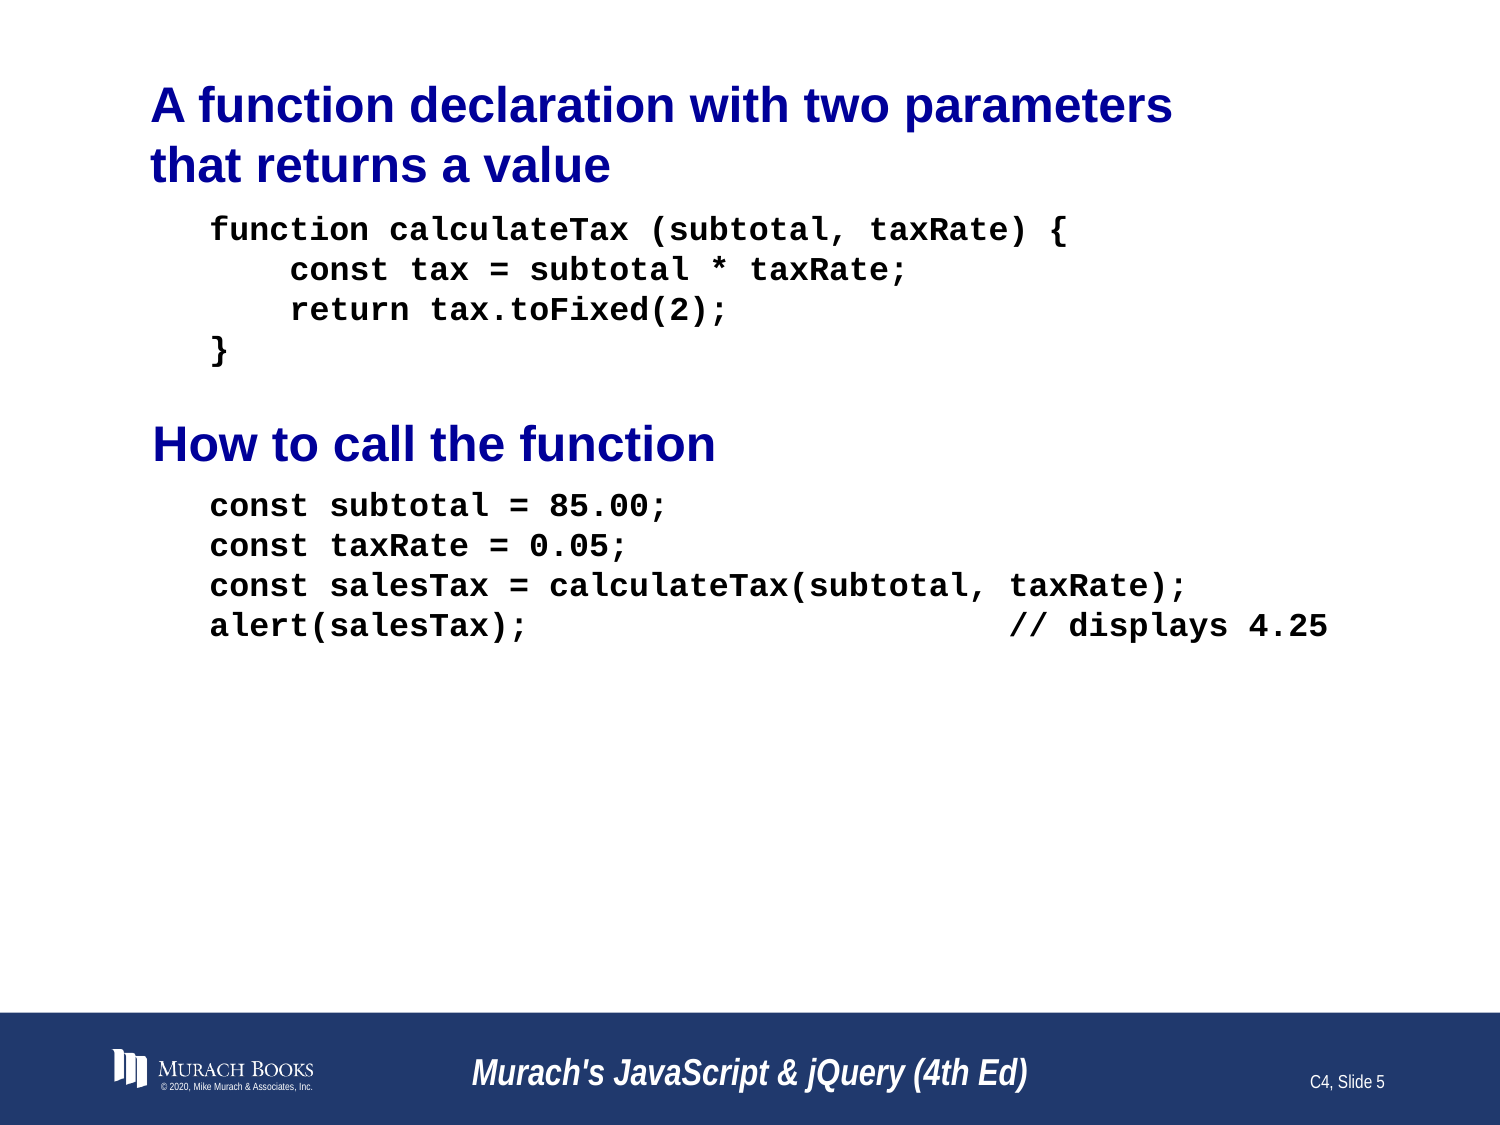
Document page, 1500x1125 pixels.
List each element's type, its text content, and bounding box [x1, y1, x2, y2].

list function calculateTax (subtotal, taxRate) { const tax = subtotal * taxRate; return tax.toFixed(2); } How to call the function const subtotal = 85.00; const taxRate = 0.05; const salesTax = calculateTax(subtotal, taxRate); alert(salesTax); // displays 4.25 [137, 200, 1350, 1000]
title A function declaration with two parameters that returns a value [150, 72, 1350, 194]
slide_number C4, Slide 5 [1087, 1025, 1400, 1100]
slide_number Murach's JavaScript & jQuery (4th Ed) [463, 1025, 1050, 1100]
footer © 2020, Mike Murach & Associates, Inc. [12, 1025, 463, 1100]
